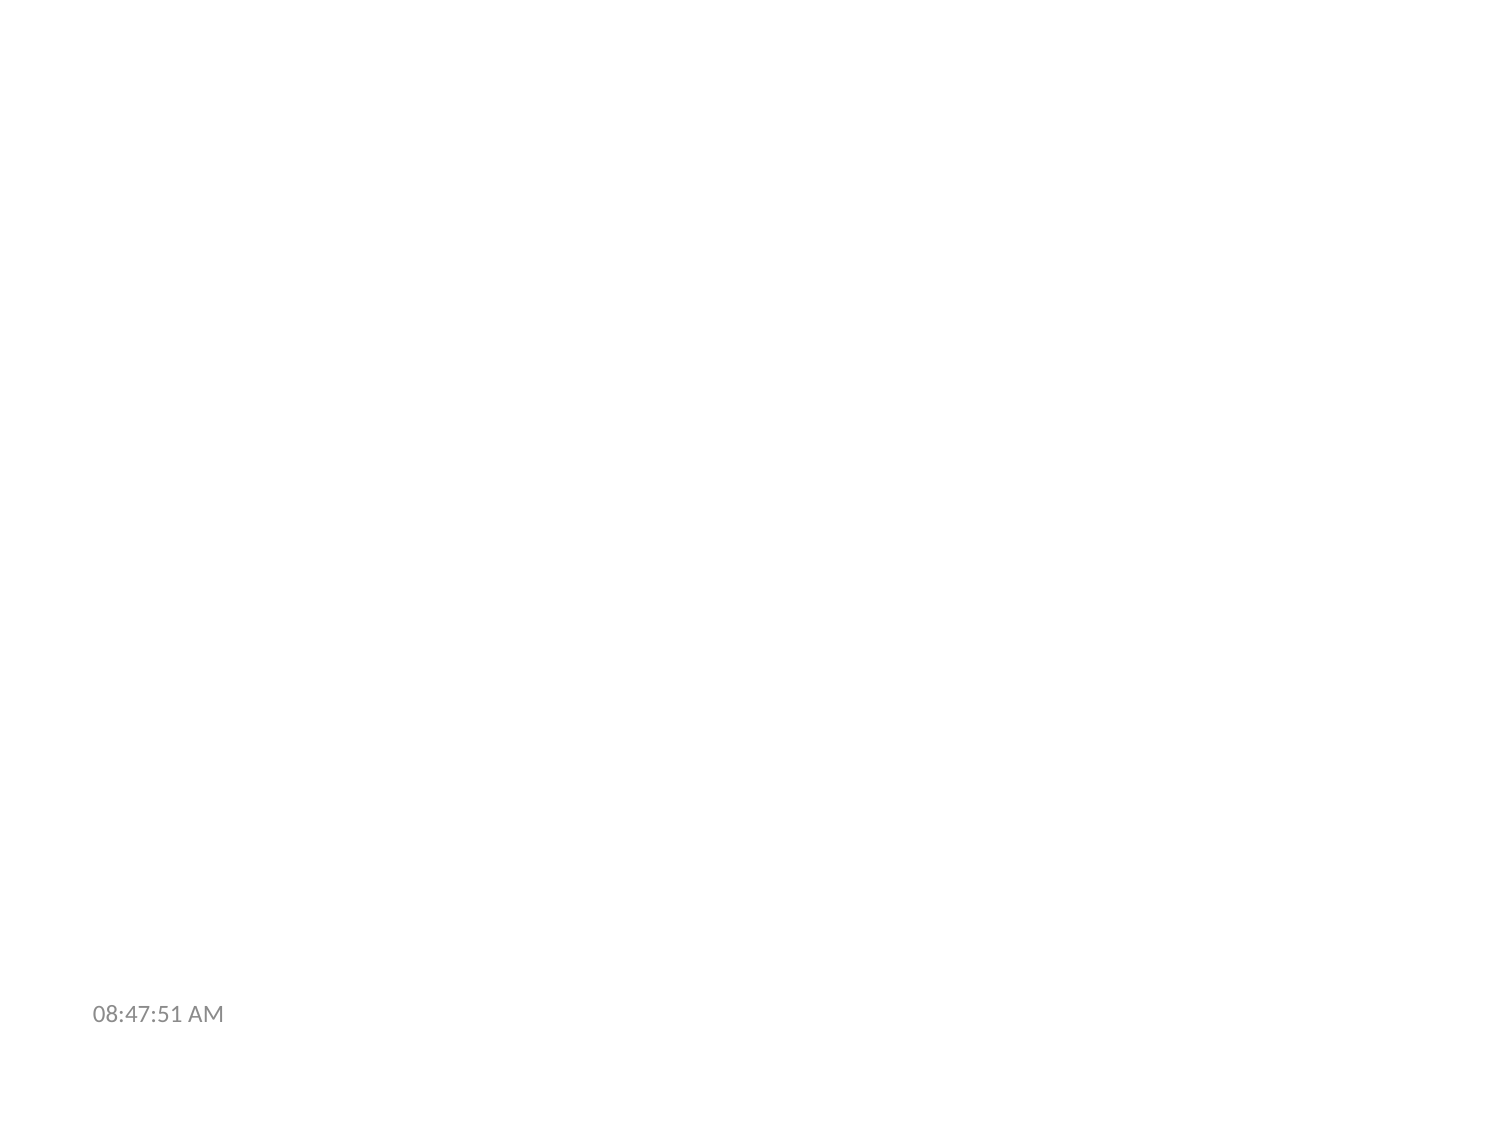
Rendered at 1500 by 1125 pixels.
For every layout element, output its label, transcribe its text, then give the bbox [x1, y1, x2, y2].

text_box 3:35:09 PM [77, 982, 428, 1043]
